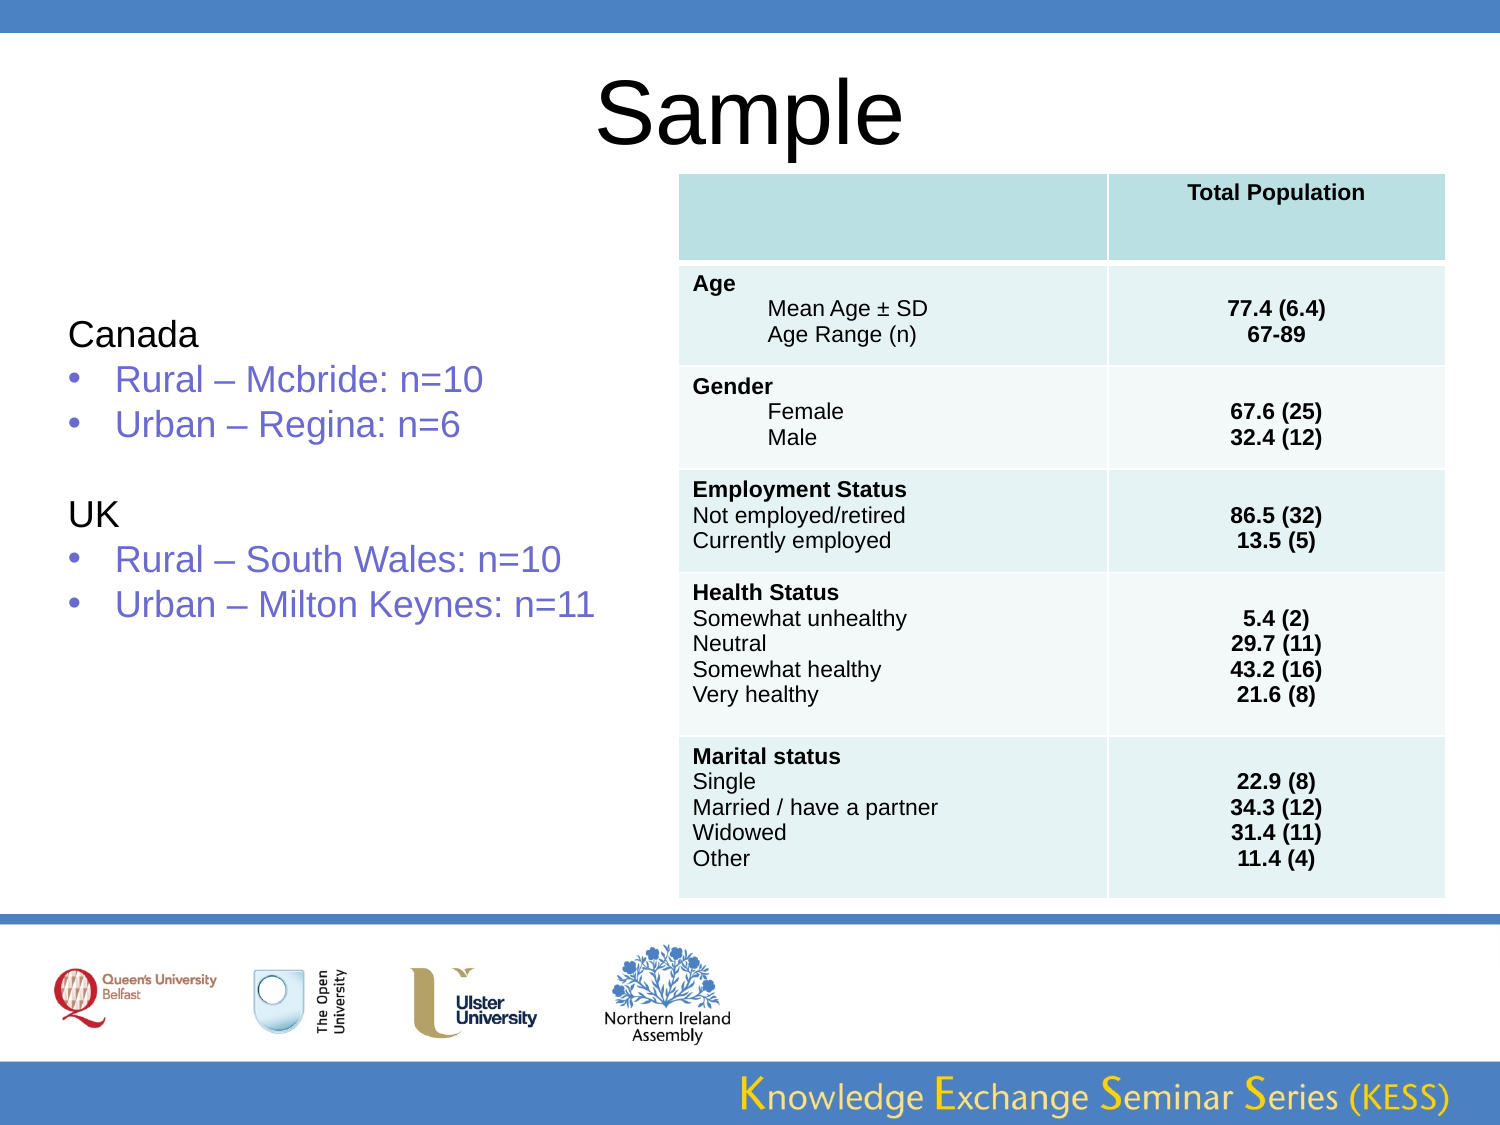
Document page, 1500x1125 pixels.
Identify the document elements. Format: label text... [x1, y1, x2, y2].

table_cell Age Mean Age ± SD Age Range (n) [679, 266, 1107, 365]
table_header [679, 174, 1107, 260]
table_cell 5.4 (2) 29.7 (11) 43.2 (16) 21.6 (8) [1109, 573, 1445, 735]
table_header Total Population [1109, 174, 1445, 260]
table_cell Marital status Single Married / have a partner Widowed Other [679, 737, 1107, 898]
table_cell 86.5 (32) 13.5 (5) [1109, 470, 1445, 572]
table_cell Employment Status Not employed/retired Currently employed [679, 470, 1107, 572]
title Sample [75, 45, 1425, 233]
picture [0, 914, 1500, 1125]
table_cell Health Status Somewhat unhealthy Neutral Somewhat healthy Very healthy [679, 573, 1107, 735]
picture [0, 0, 1500, 33]
table_cell 22.9 (8) 34.3 (12) 31.4 (11) 11.4 (4) [1109, 737, 1445, 898]
table_cell 67.6 (25) 32.4 (12) [1109, 367, 1445, 468]
table_cell 77.4 (6.4) 67-89 [1109, 266, 1445, 365]
text_box Canada Rural – Mcbride: n=10 Urban – Regina: n=6 UK Rural – South Wales: n=10 Urban – Milton Keynes: n=11 [53, 302, 621, 633]
table_cell Gender Female Male [679, 367, 1107, 468]
